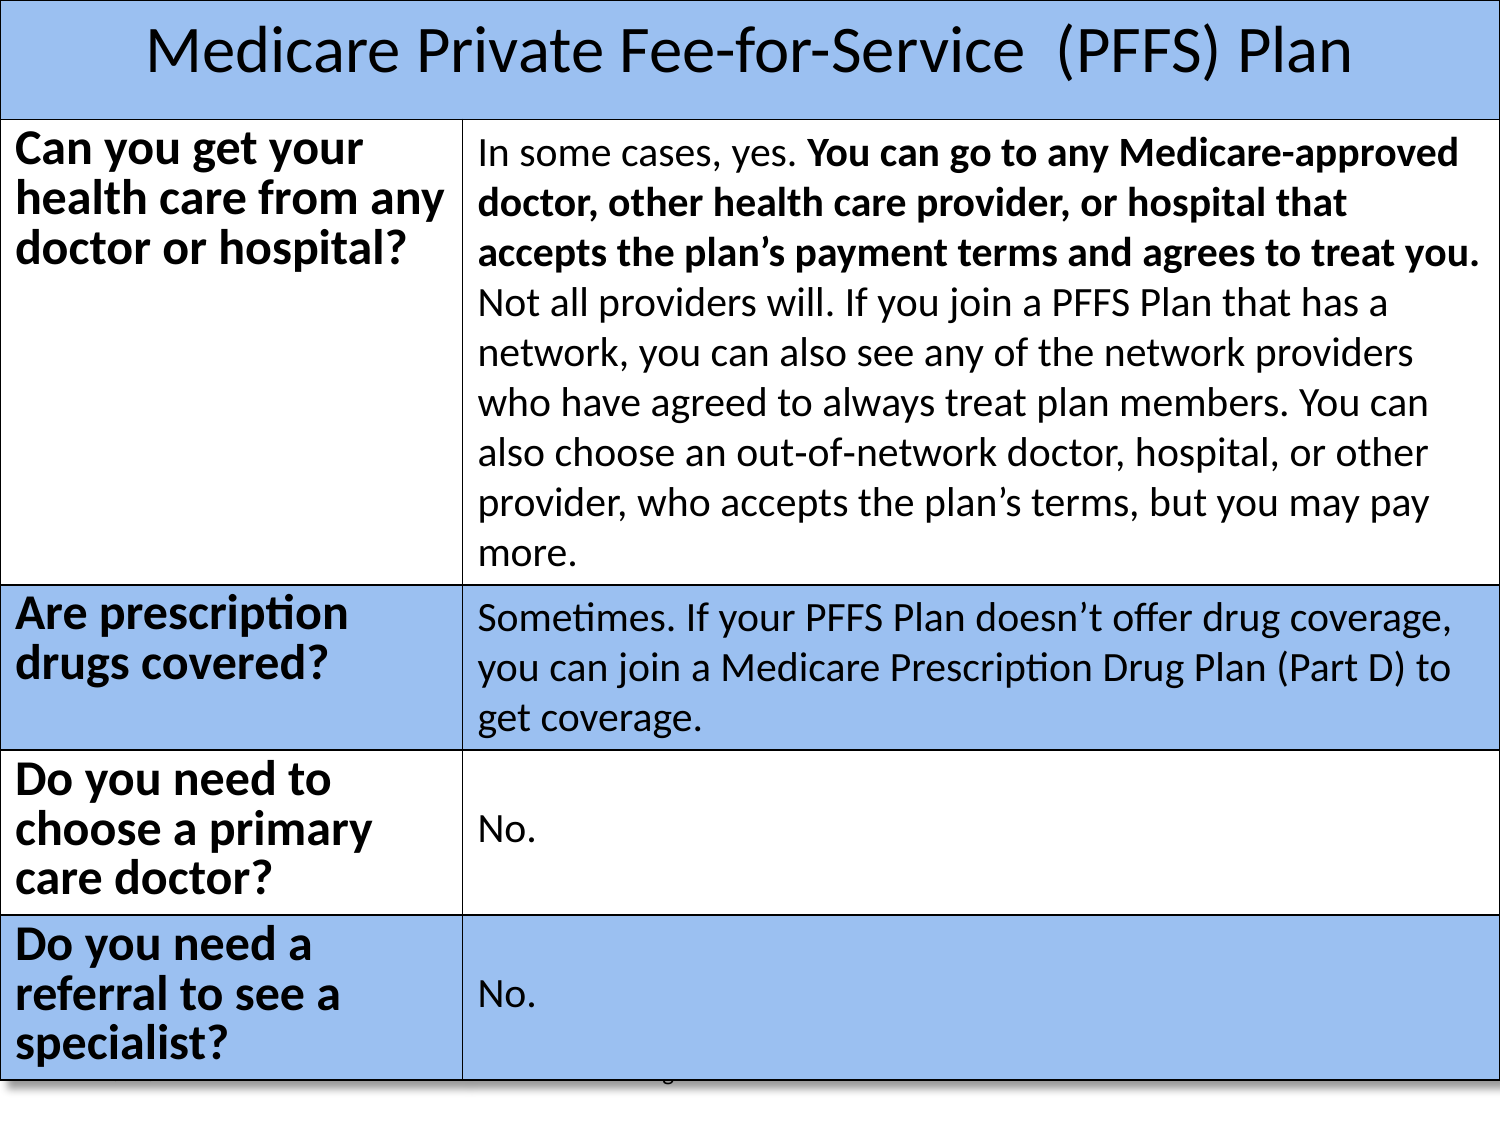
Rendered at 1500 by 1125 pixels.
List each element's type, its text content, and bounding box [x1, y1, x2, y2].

footer Medicare Advantage Plans and Other Medicare Plans [450, 1095, 1050, 1100]
table_cell No. [463, 916, 1499, 1079]
table_cell Do you need a referral to see a specialist? [1, 916, 462, 1079]
table_cell No. [463, 751, 1499, 914]
table_cell In some cases, yes. You can go to any Medicare-approved doctor, other health care provider, or hospital that accepts the plan’s payment terms and agrees to treat you. Not all providers will. If you join a PFFS Plan that has a network, you can also see any of the network providers who have agreed to always treat plan members. You can also choose an out‑of‑network doctor, hospital, or other provider, who accepts the plan’s terms, but you may pay more. [463, 120, 1499, 584]
table_cell Can you get your health care from any doctor or hospital? [1, 120, 462, 584]
table_cell Sometimes. If your PFFS Plan doesn’t offer drug coverage, you can join a Medicare Prescription Drug Plan (Part D) to get coverage. [463, 586, 1499, 749]
table_header Medicare Private Fee-for-Service (PFFS) Plan [1, 1, 1499, 119]
table_cell Are prescription drugs covered? [1, 586, 462, 749]
picture [0, 1081, 1500, 1125]
slide_number 21 [1074, 1095, 1425, 1100]
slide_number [75, 1095, 425, 1100]
table_cell Do you need to choose a primary care doctor? [1, 751, 462, 914]
